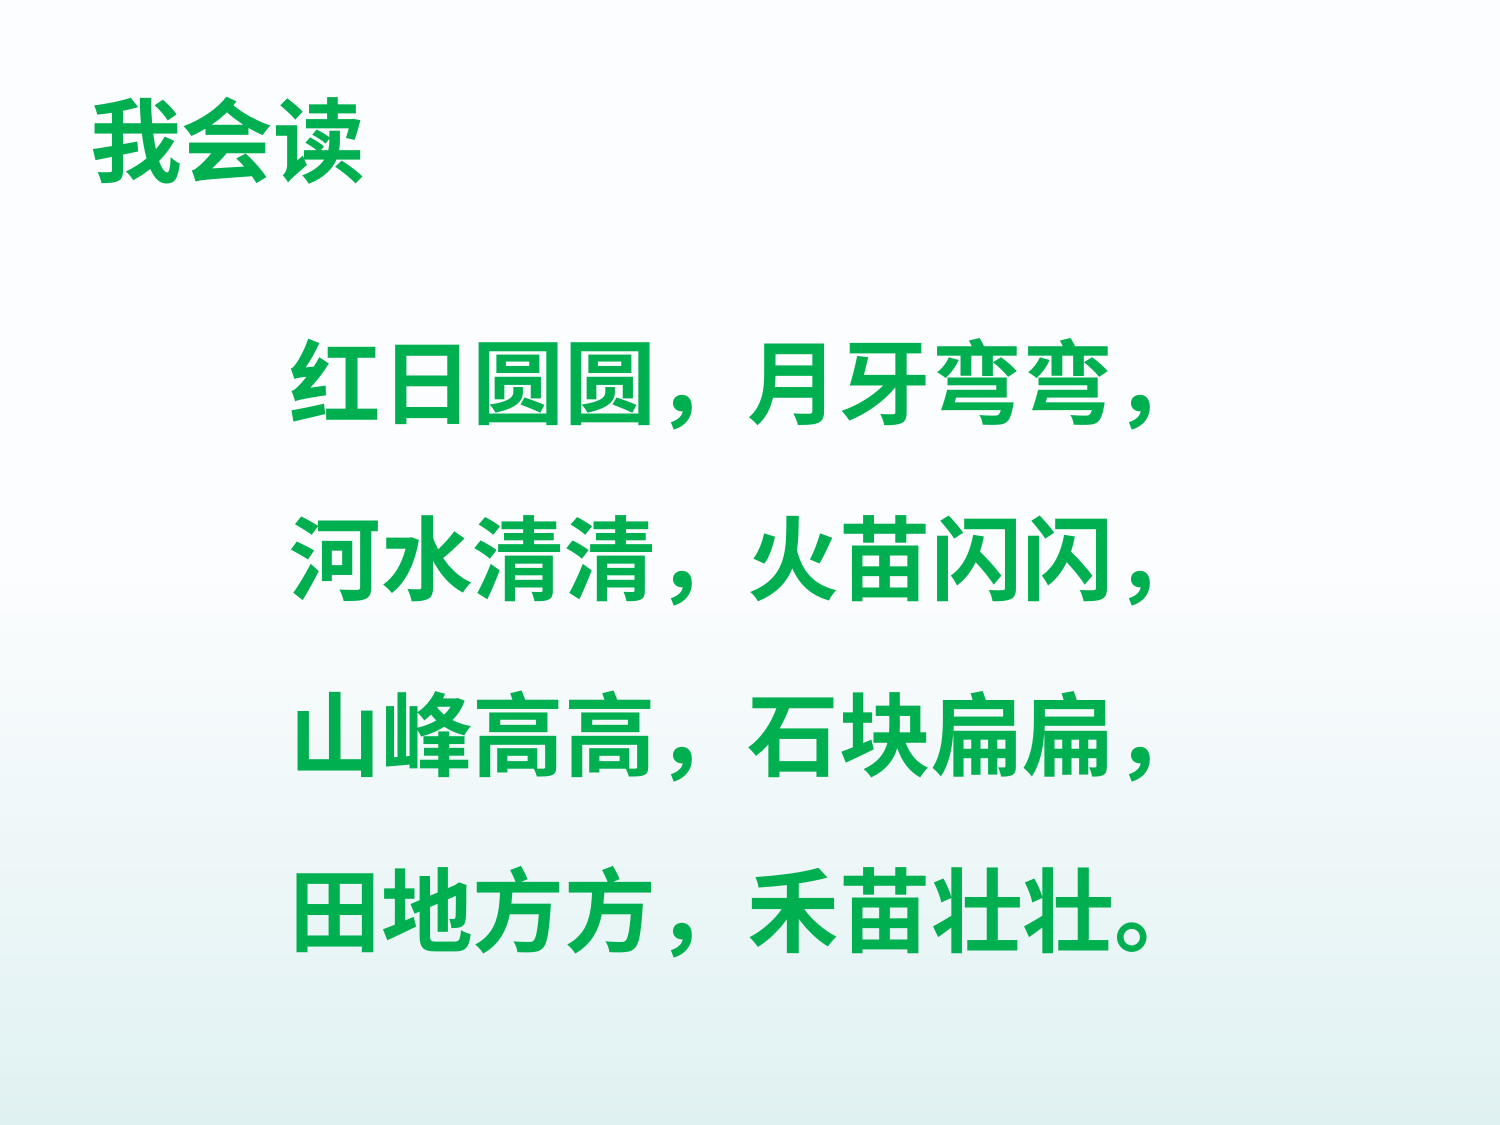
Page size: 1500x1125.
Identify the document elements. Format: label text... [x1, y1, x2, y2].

title 我会读 [75, 45, 1425, 233]
text_box 红日圆圆，月牙弯弯， 河水清清，火苗闪闪， 山峰高高，石块扁扁， 田地方方，禾苗壮壮。 [274, 252, 1234, 972]
